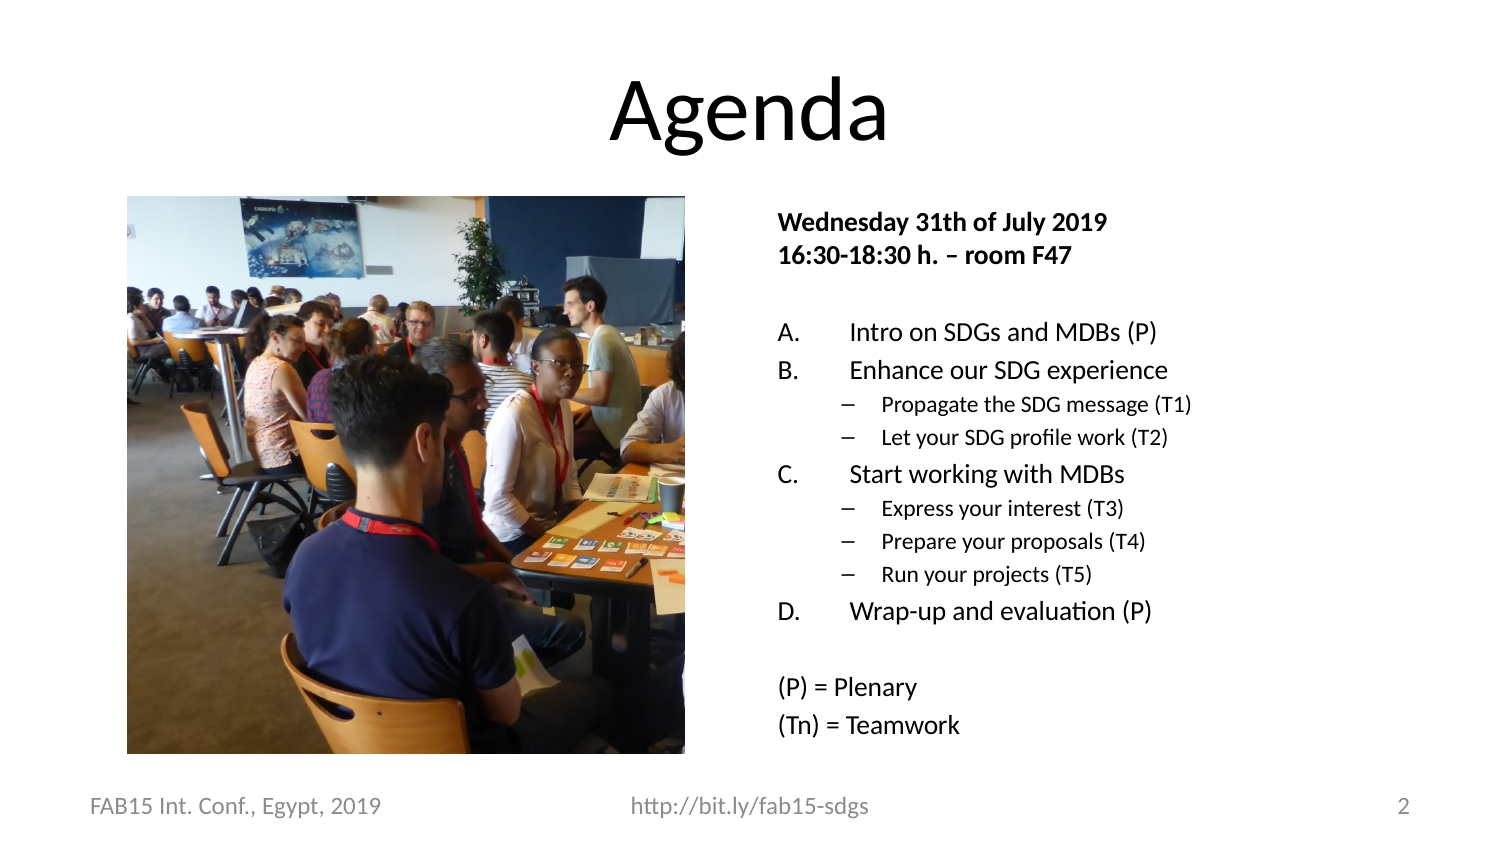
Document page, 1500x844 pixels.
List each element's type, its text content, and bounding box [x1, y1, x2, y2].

slide_number 2 [1074, 782, 1425, 827]
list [127, 196, 685, 754]
list Wednesday 31th of July 2019 16:30-18:30 h. – room F47 Intro on SDGs and MDBs (P) Enhance our SDG experience Propagate the SDG message (T1) Let your SDG profile work (T2) Start working with MDBs Express your interest (T3) Prepare your proposals (T4) Run your projects (T5) Wrap-up and evaluation (P) (P) = Plenary (Tn) = Teamwork [762, 196, 1425, 754]
footer http://bit.ly/fab15-sdgs [512, 782, 988, 827]
slide_number FAB15 Int. Conf., Egypt, 2019 [75, 782, 425, 827]
title Agenda [75, 33, 1425, 175]
